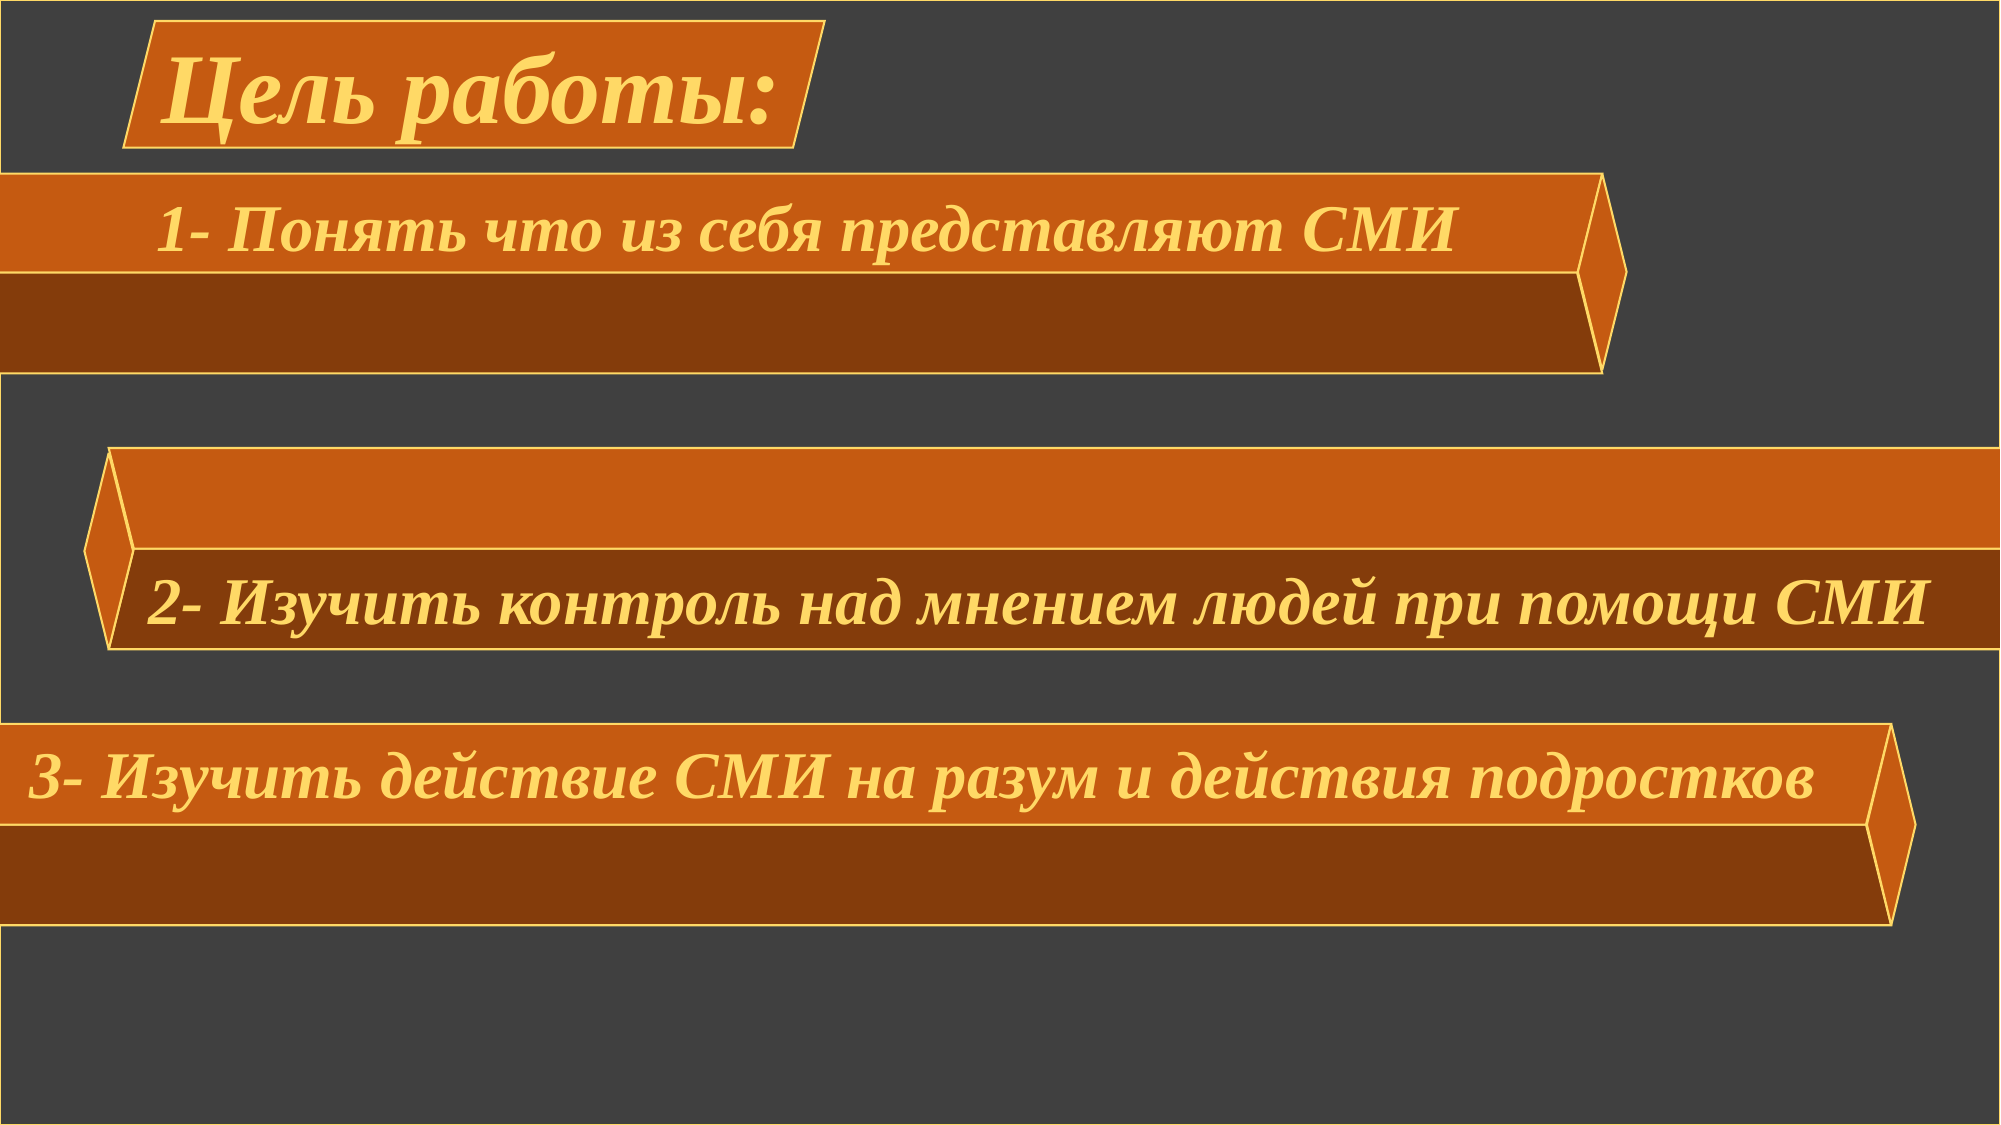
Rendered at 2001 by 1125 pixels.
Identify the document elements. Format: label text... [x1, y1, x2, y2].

text_box Цель работы: [146, 16, 804, 152]
text_box [0, 172, 1604, 271]
text_box [107, 446, 2000, 550]
text_box 2- Изучить контроль над мнением людей при помощи СМИ [133, 550, 1983, 646]
text_box [83, 452, 135, 650]
text_box 1- Понять что из себя представляют СМИ [141, 176, 1578, 272]
text_box [1576, 173, 1628, 371]
text_box [804, 19, 826, 108]
text_box [0, 826, 1893, 927]
text_box [122, 52, 146, 149]
text_box [107, 550, 2000, 651]
text_box [0, 271, 1604, 375]
text_box 3- Изучить действие СМИ на разум и действия подростков [14, 723, 1861, 819]
text_box [1865, 723, 1917, 926]
text_box [0, 0, 2000, 1125]
text_box [0, 722, 1893, 826]
